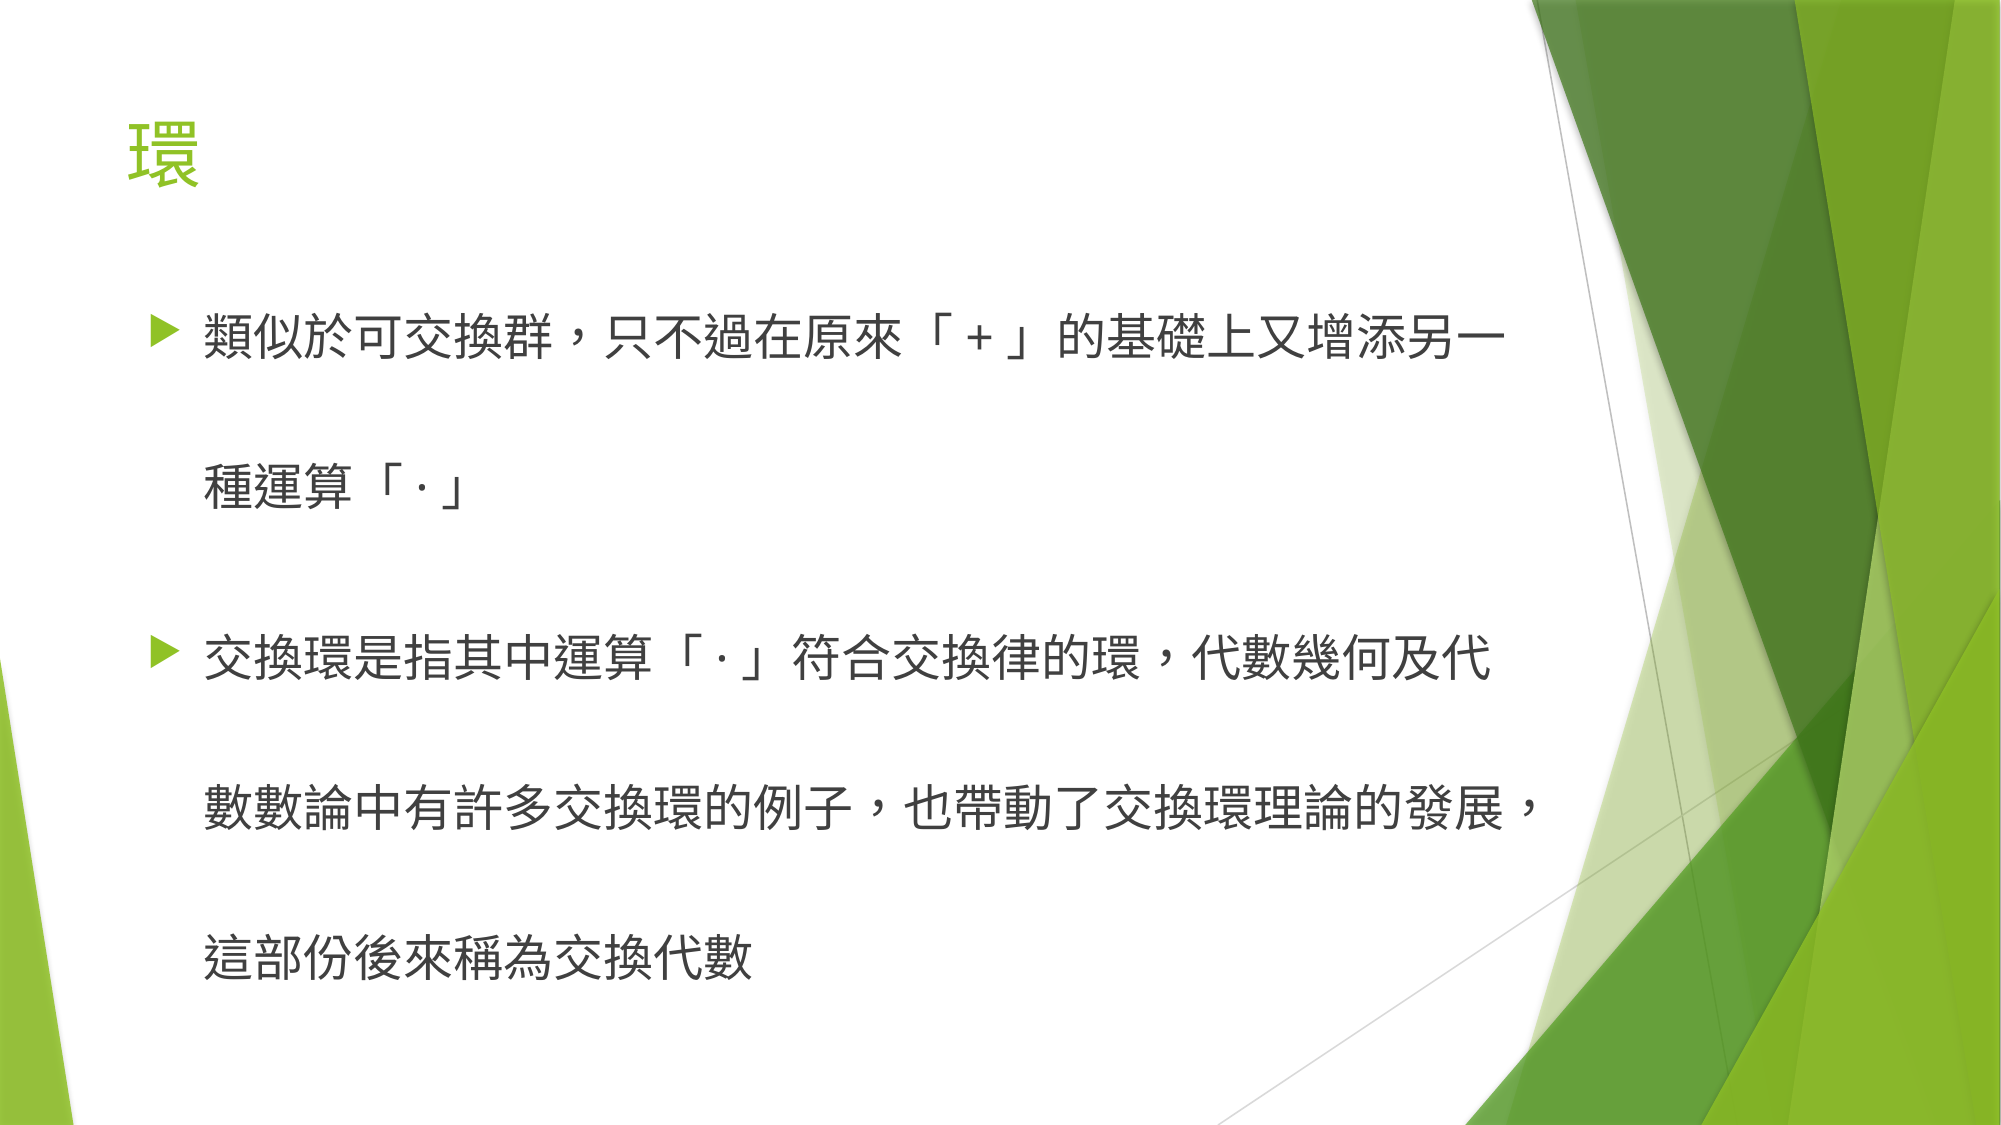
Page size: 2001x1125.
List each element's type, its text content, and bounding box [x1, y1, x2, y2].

list 類似於可交換群，只不過在原來「+」的基礎上又增添另一種運算「·」 交換環是指其中運算「·」符合交換律的環，代數幾何及代數數論中有許多交換環的例子，也帶動了交換環理論的發展，這部份後來稱為交換代數 [132, 208, 1543, 1006]
title 環 [111, 99, 1522, 317]
